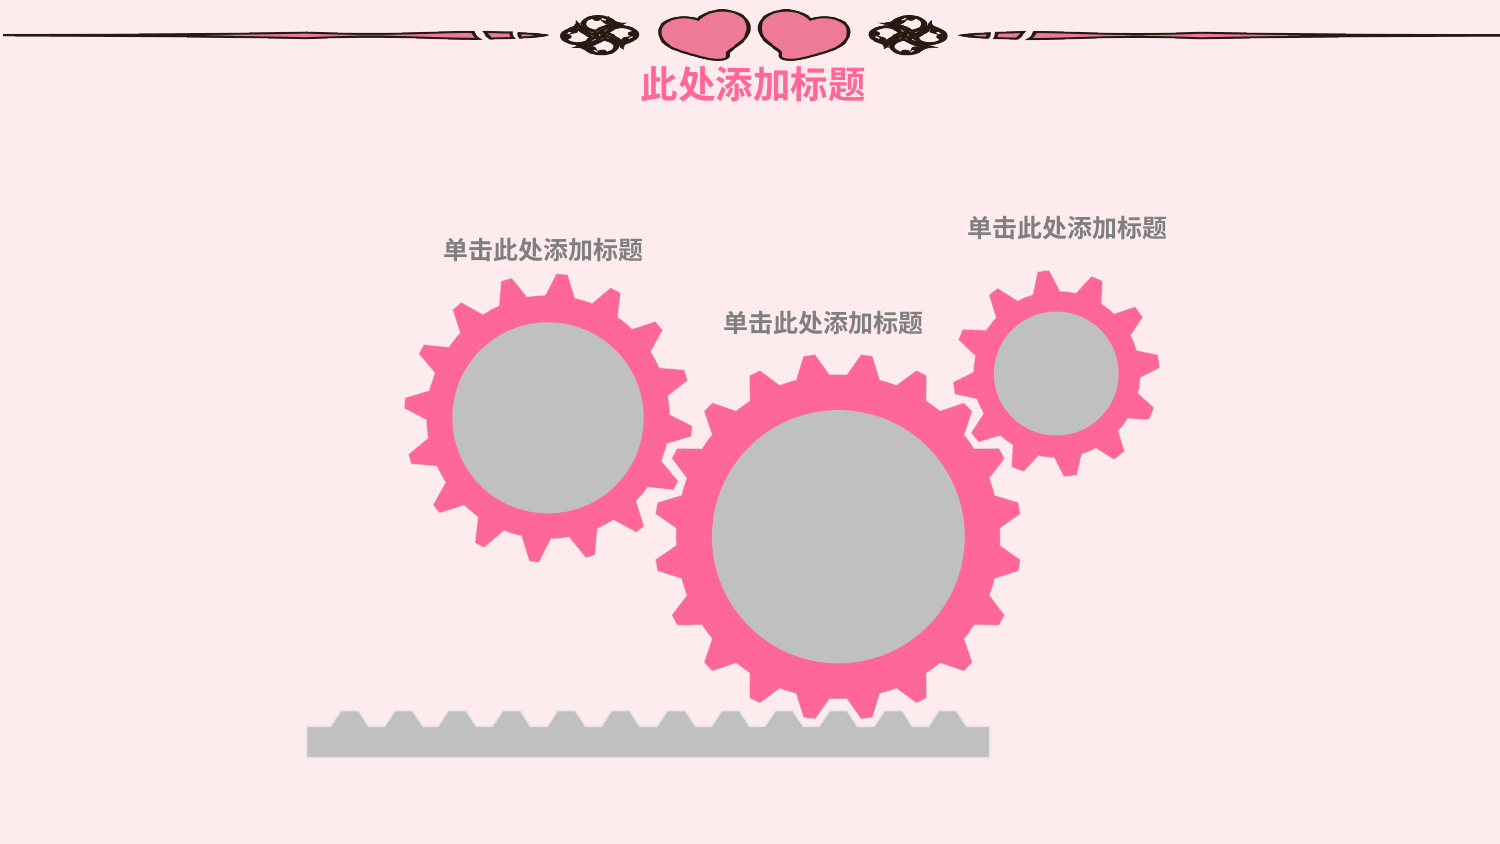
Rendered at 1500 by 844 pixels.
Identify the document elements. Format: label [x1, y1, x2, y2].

text_box [952, 270, 1160, 477]
text_box [655, 354, 1021, 720]
picture [0, 0, 1500, 844]
text_box [403, 273, 693, 563]
